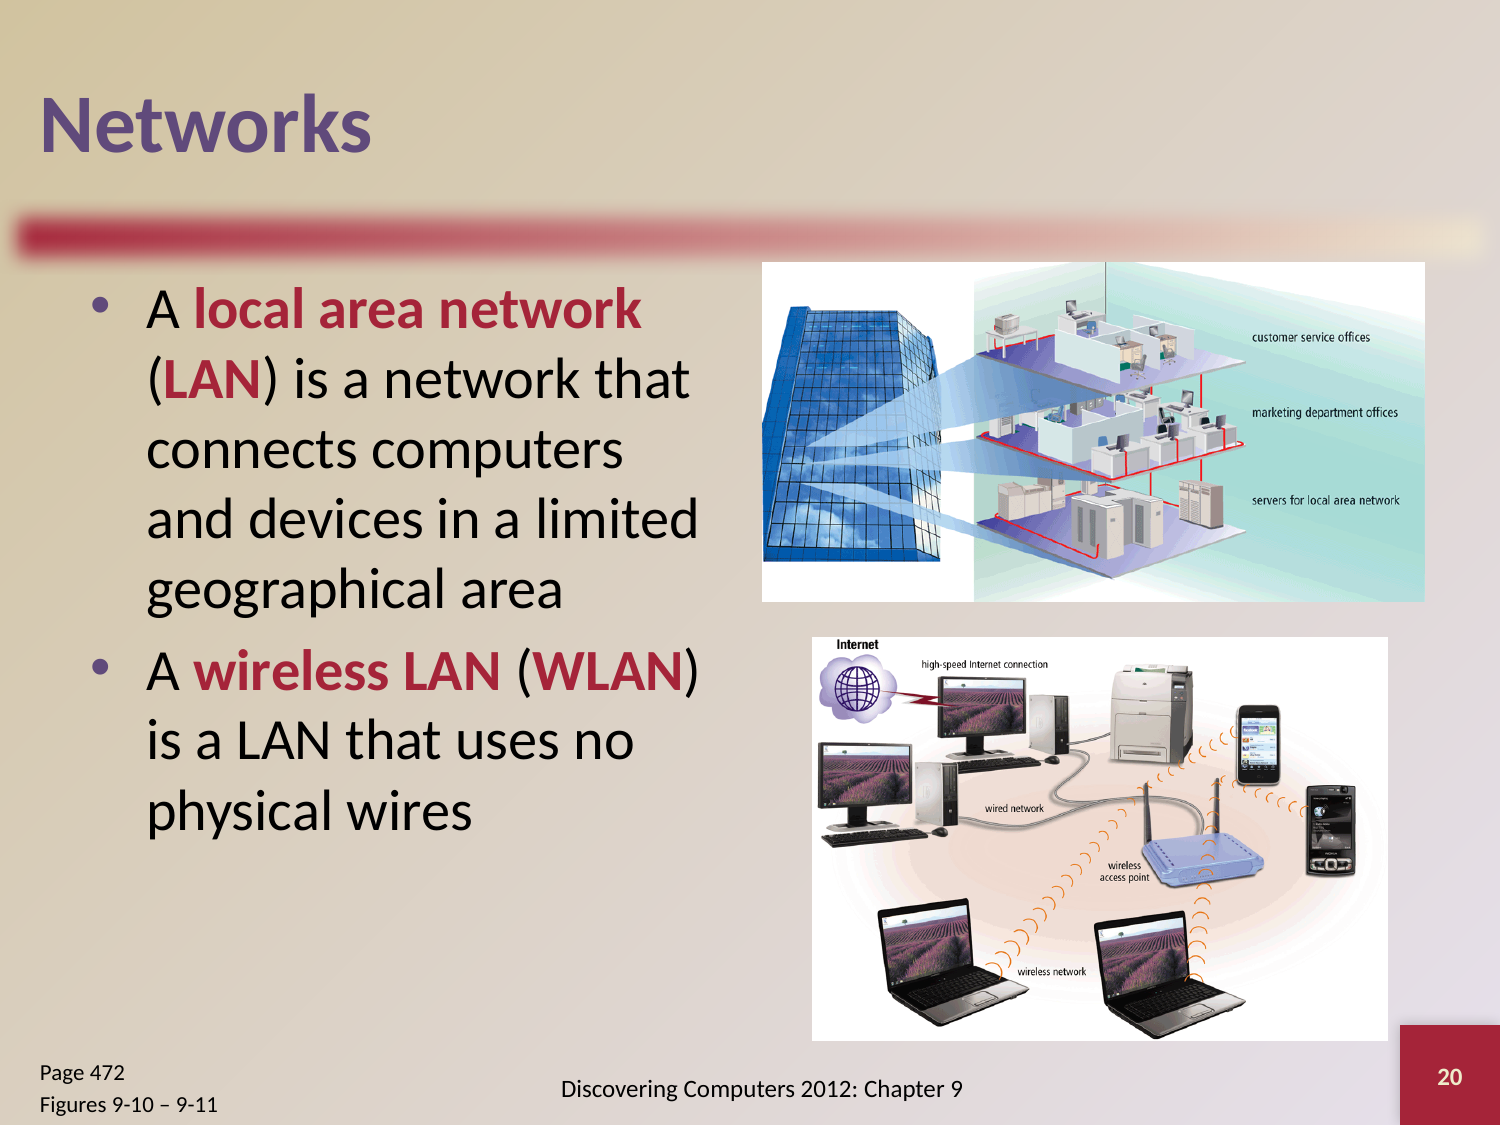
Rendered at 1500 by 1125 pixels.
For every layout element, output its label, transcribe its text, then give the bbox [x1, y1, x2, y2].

footer Discovering Computers 2012: Chapter 9 [450, 1050, 1075, 1125]
list Page 472 Figures 9-10 – 9-11 [24, 1050, 300, 1125]
list A local area network (LAN) is a network that connects computers and devices in a limited geographical area A wireless LAN (WLAN) is a LAN that uses no physical wires [75, 262, 738, 1005]
title Networks [24, 24, 1475, 213]
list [762, 262, 1426, 603]
picture [812, 637, 1388, 1041]
slide_number 20 [1400, 1025, 1500, 1125]
